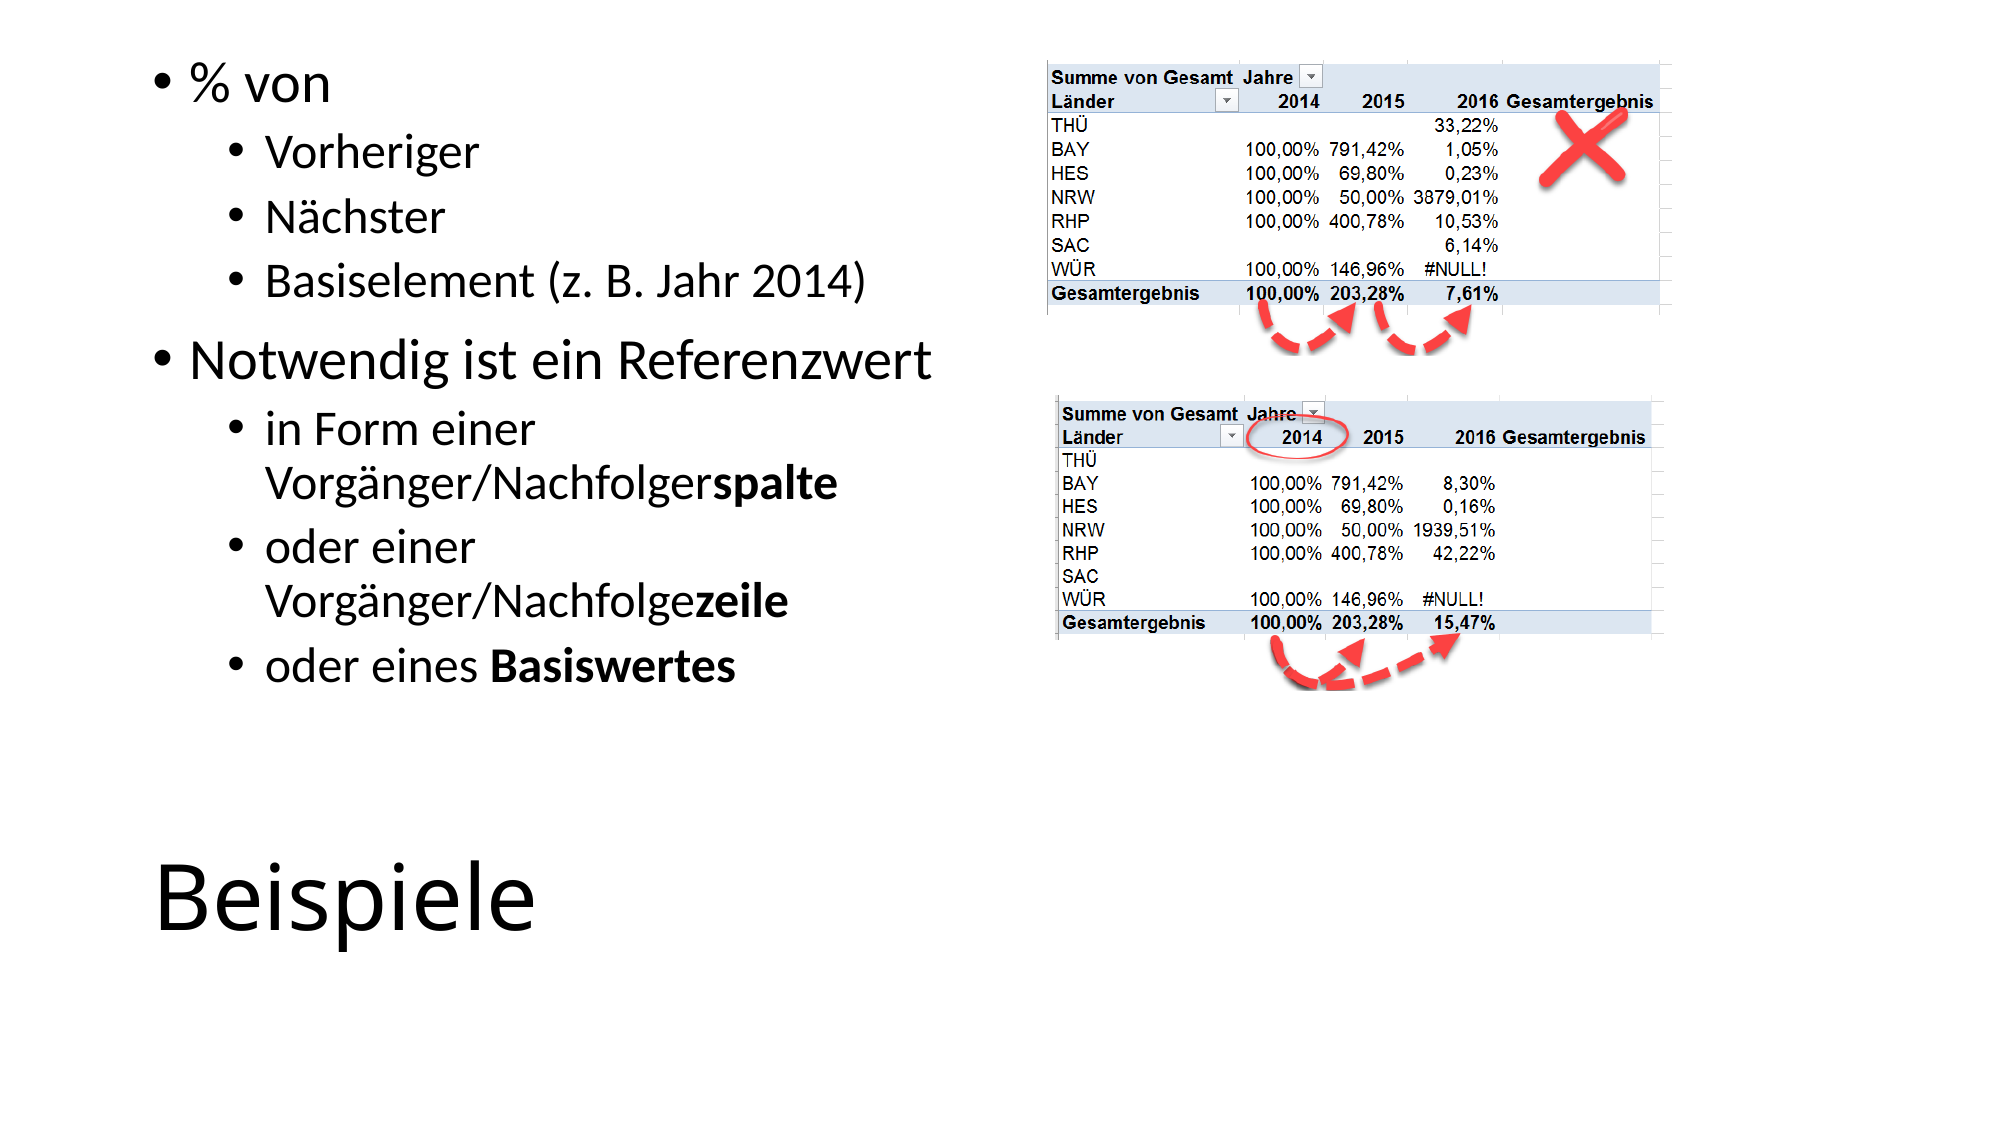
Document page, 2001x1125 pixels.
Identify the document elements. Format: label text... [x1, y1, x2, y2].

picture [1047, 60, 1672, 356]
picture [1054, 395, 1664, 691]
title Beispiele [137, 791, 1863, 1010]
list % von Vorheriger Nächster Basiselement (z. B. Jahr 2014) Notwendig ist ein Referenzwert in Form einer Vorgänger/Nachfolgerspalte oder einer Vorgänger/Nachfolgezeile oder eines Basiswertes [137, 44, 988, 759]
